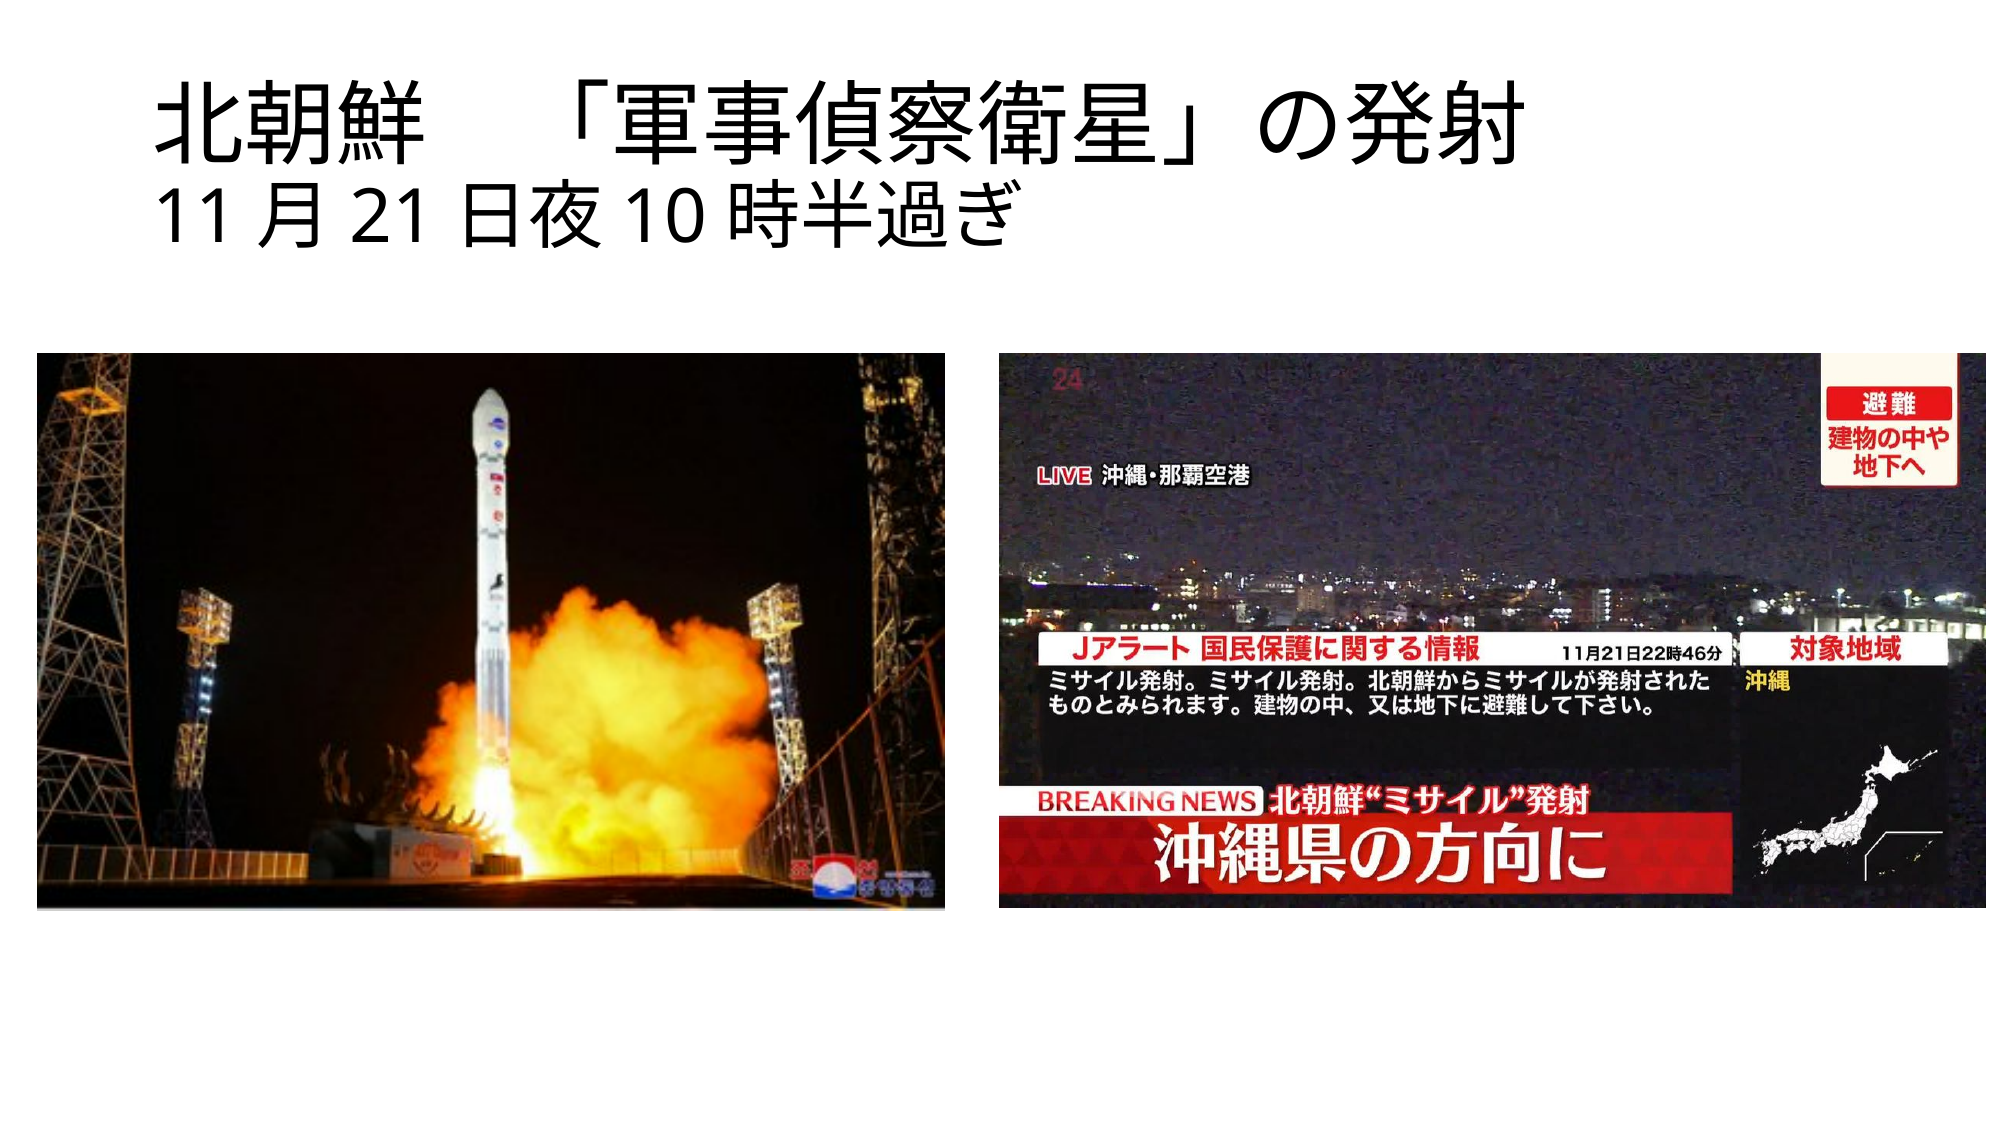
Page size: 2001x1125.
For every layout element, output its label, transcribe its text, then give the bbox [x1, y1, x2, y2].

title 北朝鮮 「軍事偵察衛星」の発射 11月21日夜10時半過ぎ [137, 59, 1863, 278]
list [37, 353, 945, 911]
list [999, 353, 1986, 909]
